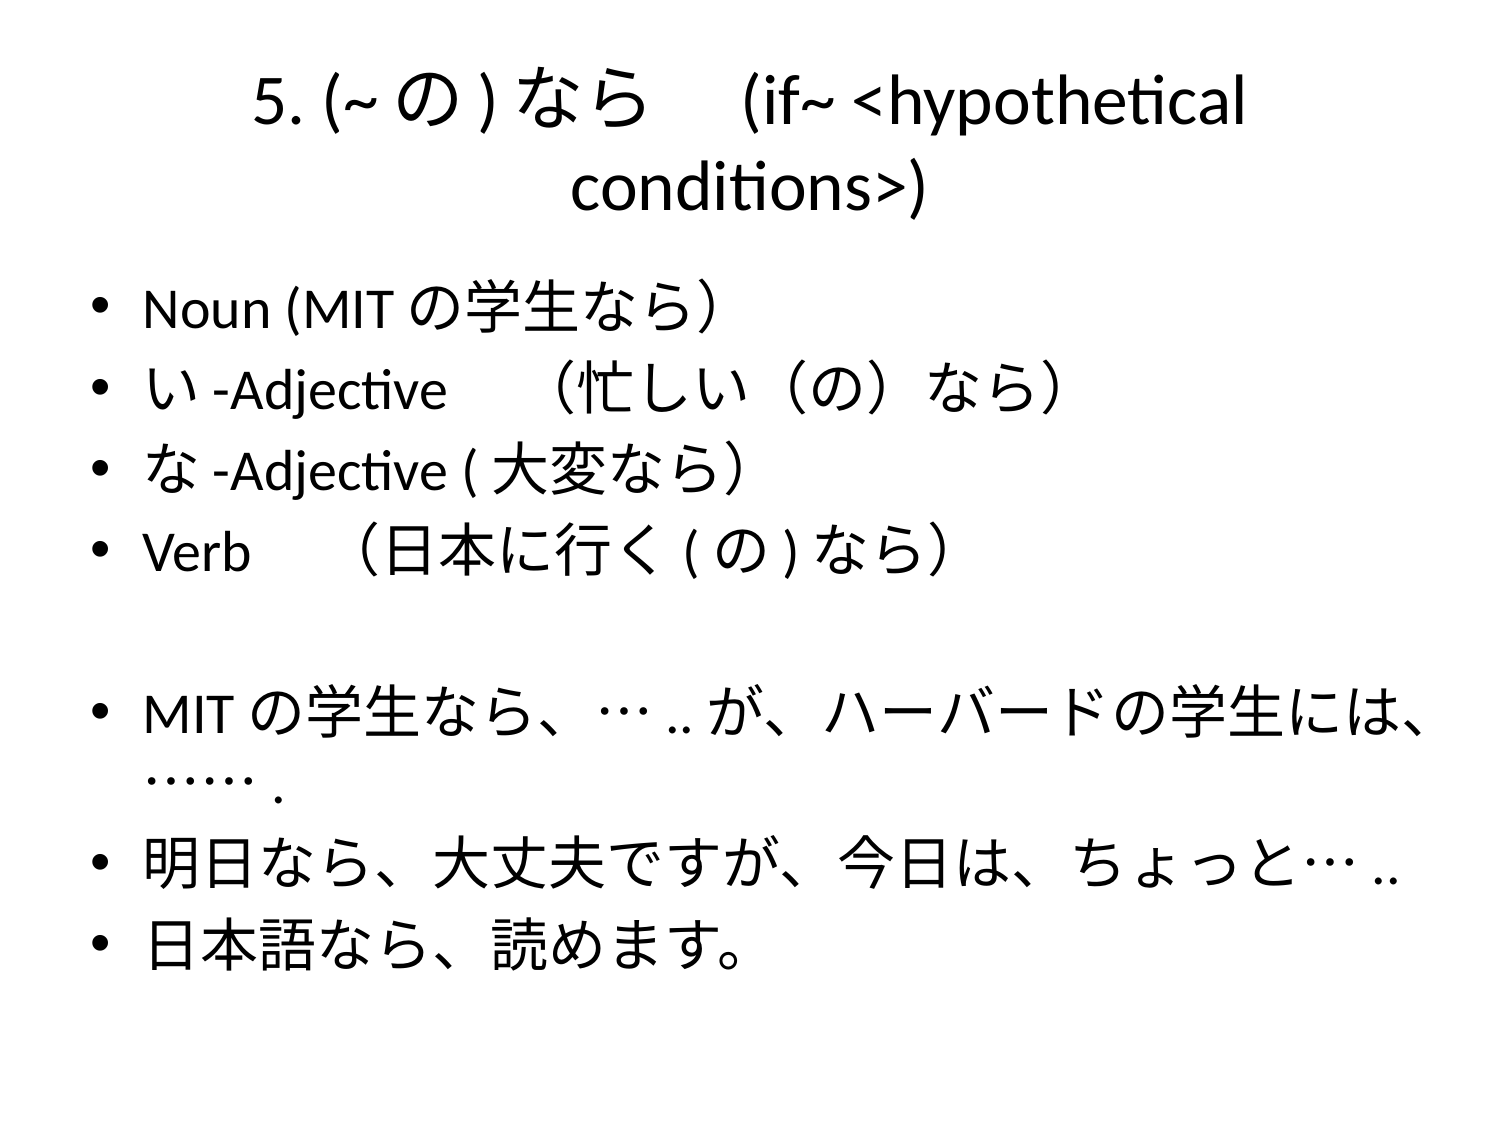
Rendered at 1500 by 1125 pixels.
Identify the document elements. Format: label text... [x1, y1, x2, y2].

title 5. (~の)なら (if~ <hypothetical conditions>) [75, 45, 1425, 233]
list Noun (MITの学生なら） い-Adjective （忙しい（の）なら） な-Adjective (大変なら） Verb （日本に行く(の)なら） MITの学生なら、…..が、ハーバードの学生には、……. 明日なら、大丈夫ですが、今日は、ちょっと….. 日本語なら、読めます。 [75, 262, 1425, 1005]
